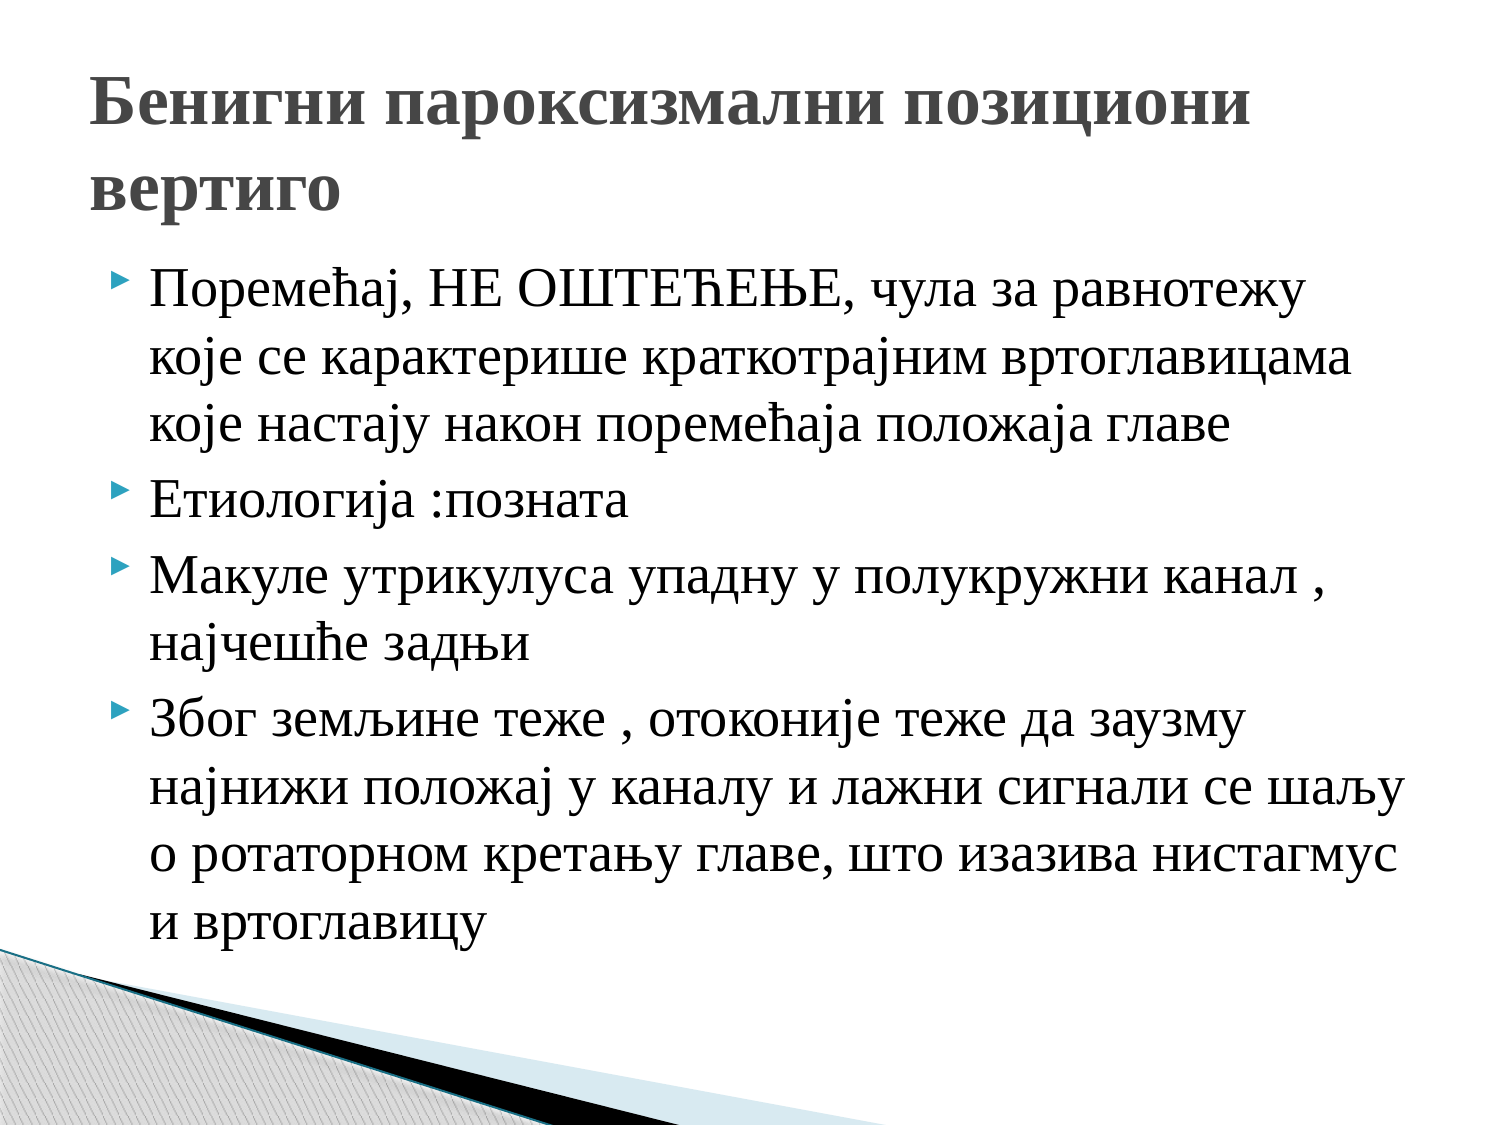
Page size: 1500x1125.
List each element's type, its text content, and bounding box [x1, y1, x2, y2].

list Поремећај, НЕ ОШТЕЋЕЊЕ, чула за равнотежу које се карактерише краткотрајним вртоглавицама које настају након поремећаја положаја главе Етиологија :позната Макуле утрикулуса упадну у полукружни канал , најчешће задњи Због земљине теже , отоконије теже да заузму најнижи положај у каналу и лажни сигнали се шаљу о ротаторном кретању главе, што изазива нистагмус и вртоглавицу [74, 242, 1426, 986]
title Бенигни пароксизмални позициони вертиго [75, 45, 1425, 233]
